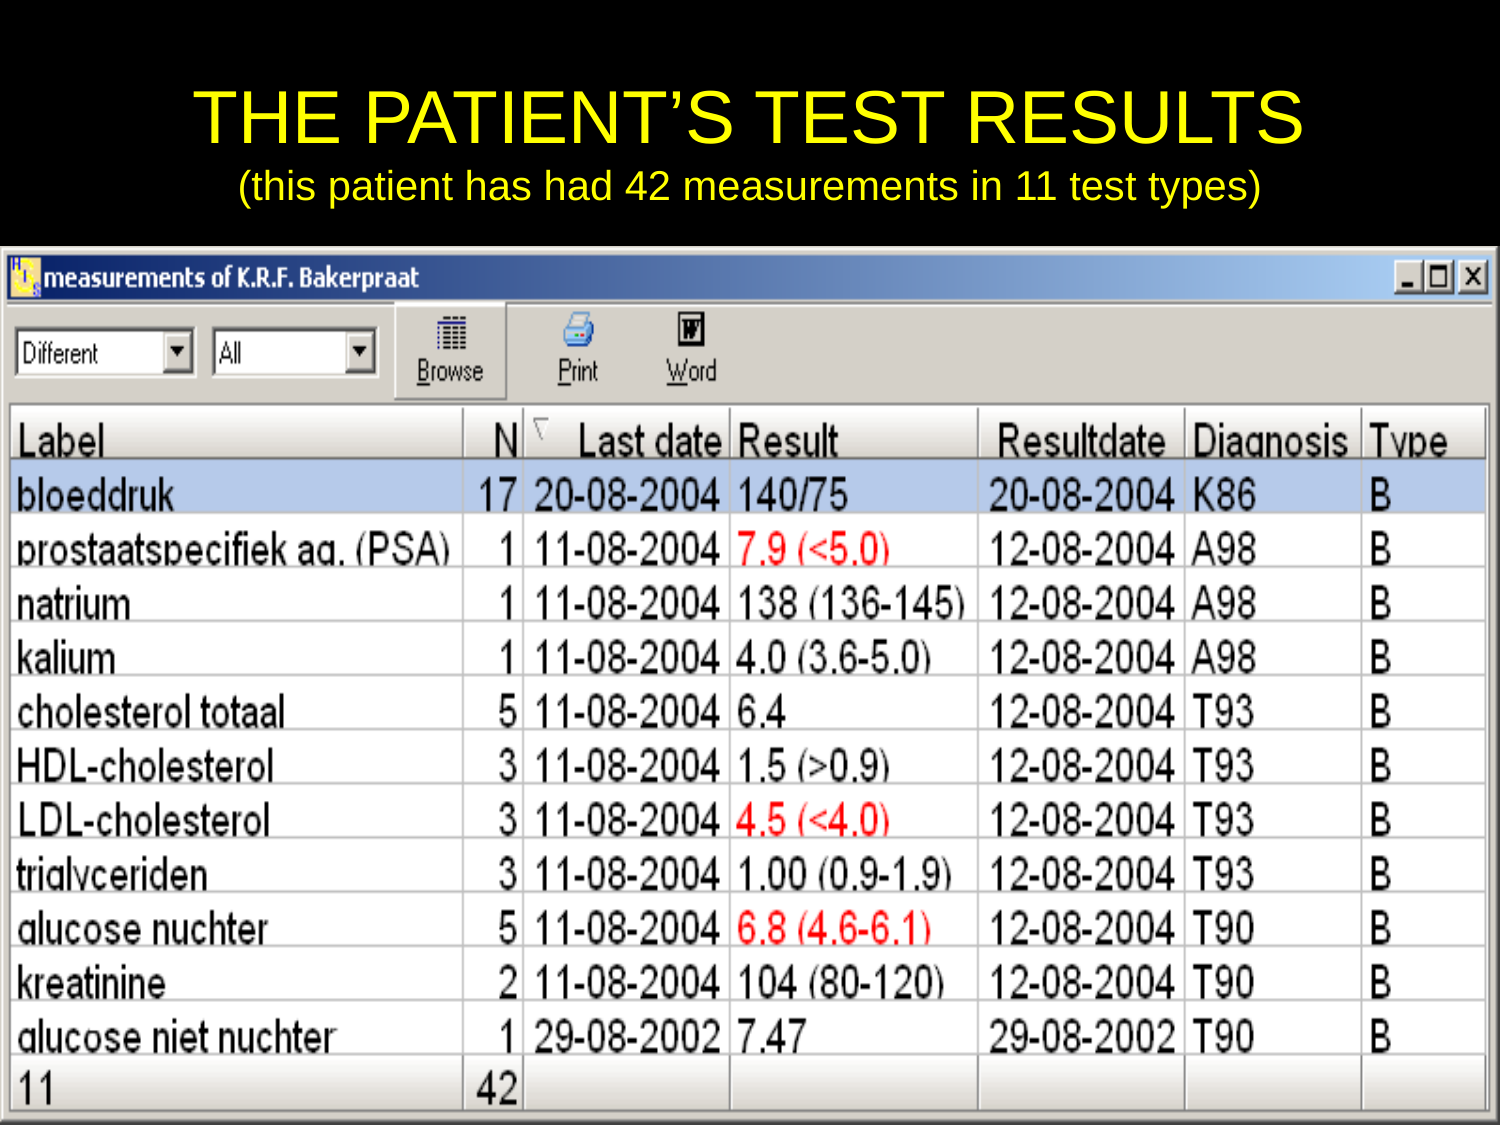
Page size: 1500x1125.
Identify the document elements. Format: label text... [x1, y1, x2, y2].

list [0, 245, 1500, 1125]
title THE PATIENT’S TEST RESULTS (this patient has had 42 measurements in 11 test types) [75, 45, 1425, 233]
